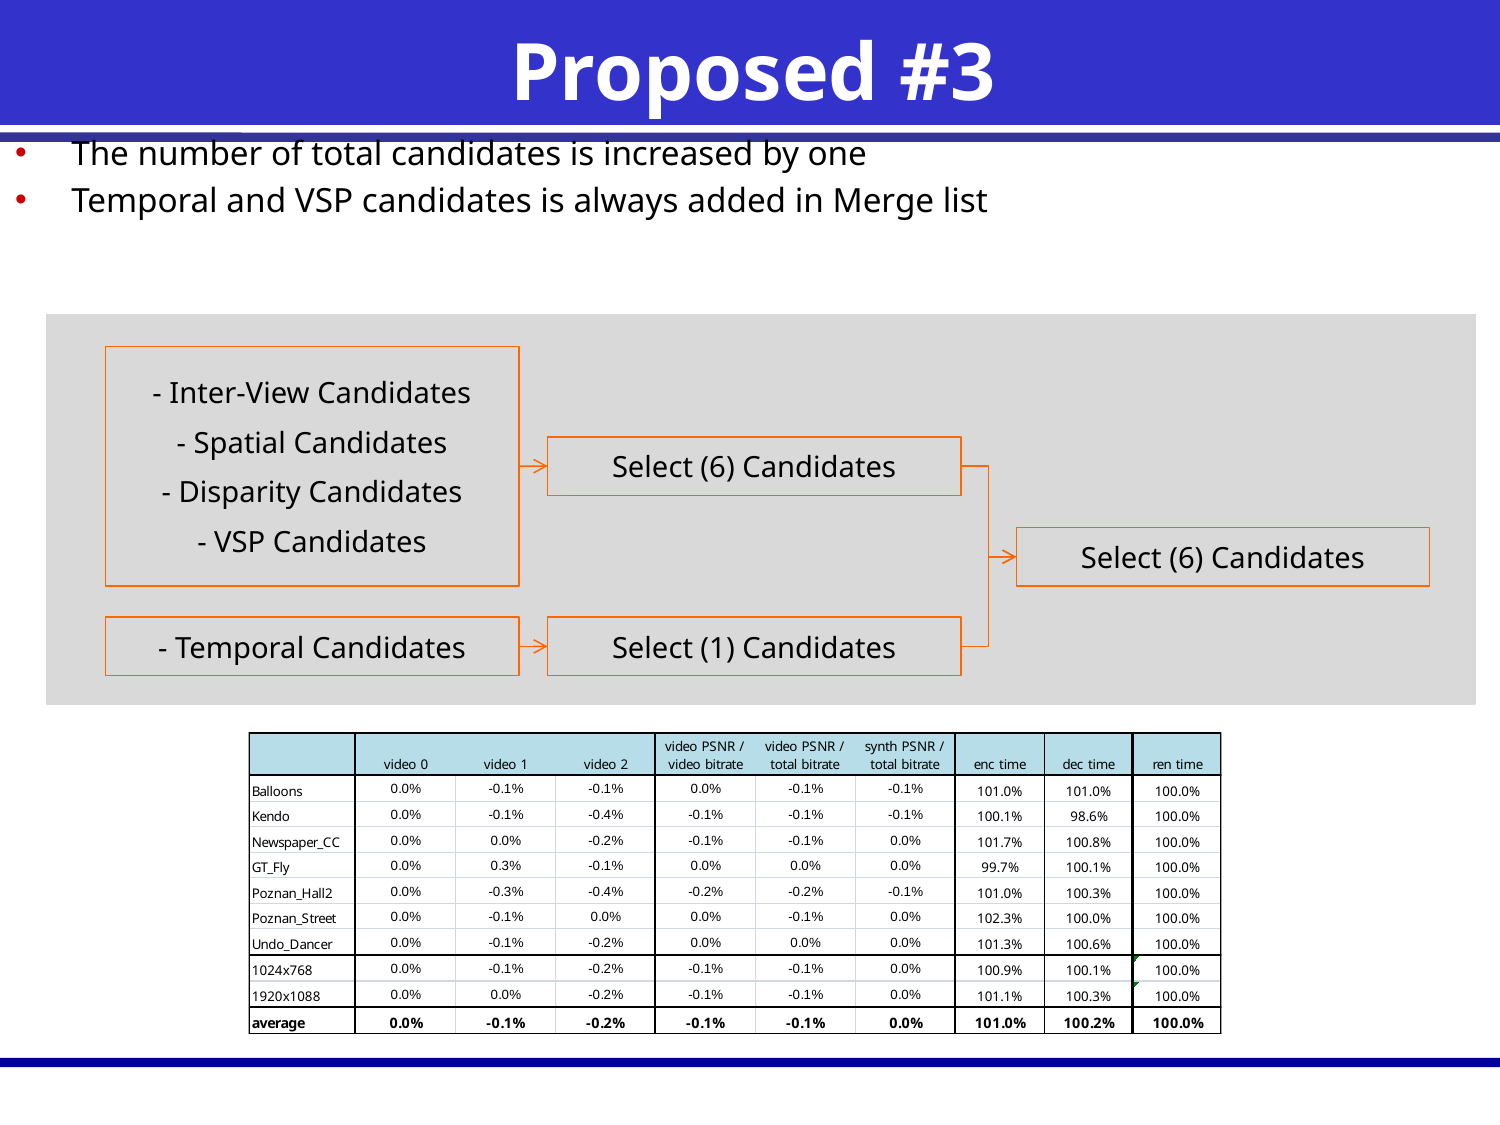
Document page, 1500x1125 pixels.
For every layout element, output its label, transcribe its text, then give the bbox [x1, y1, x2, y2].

title Proposed #3 [46, 12, 1460, 125]
text_box Select (1) Candidates [547, 617, 961, 676]
text_box [46, 314, 1475, 705]
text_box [960, 465, 1017, 557]
text_box Select (6) Candidates [547, 436, 961, 496]
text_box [960, 564, 1017, 647]
text_box Select (6) Candidates [1021, 527, 1430, 587]
text_box - Temporal Candidates [105, 617, 519, 676]
list The number of total candidates is increased by one Temporal and VSP candidates is always added in Merge list [0, 125, 1500, 1038]
picture [248, 732, 1223, 1036]
text_box - Inter-View Candidates - Spatial Candidates - Disparity Candidates - VSP Candidates [105, 346, 519, 587]
